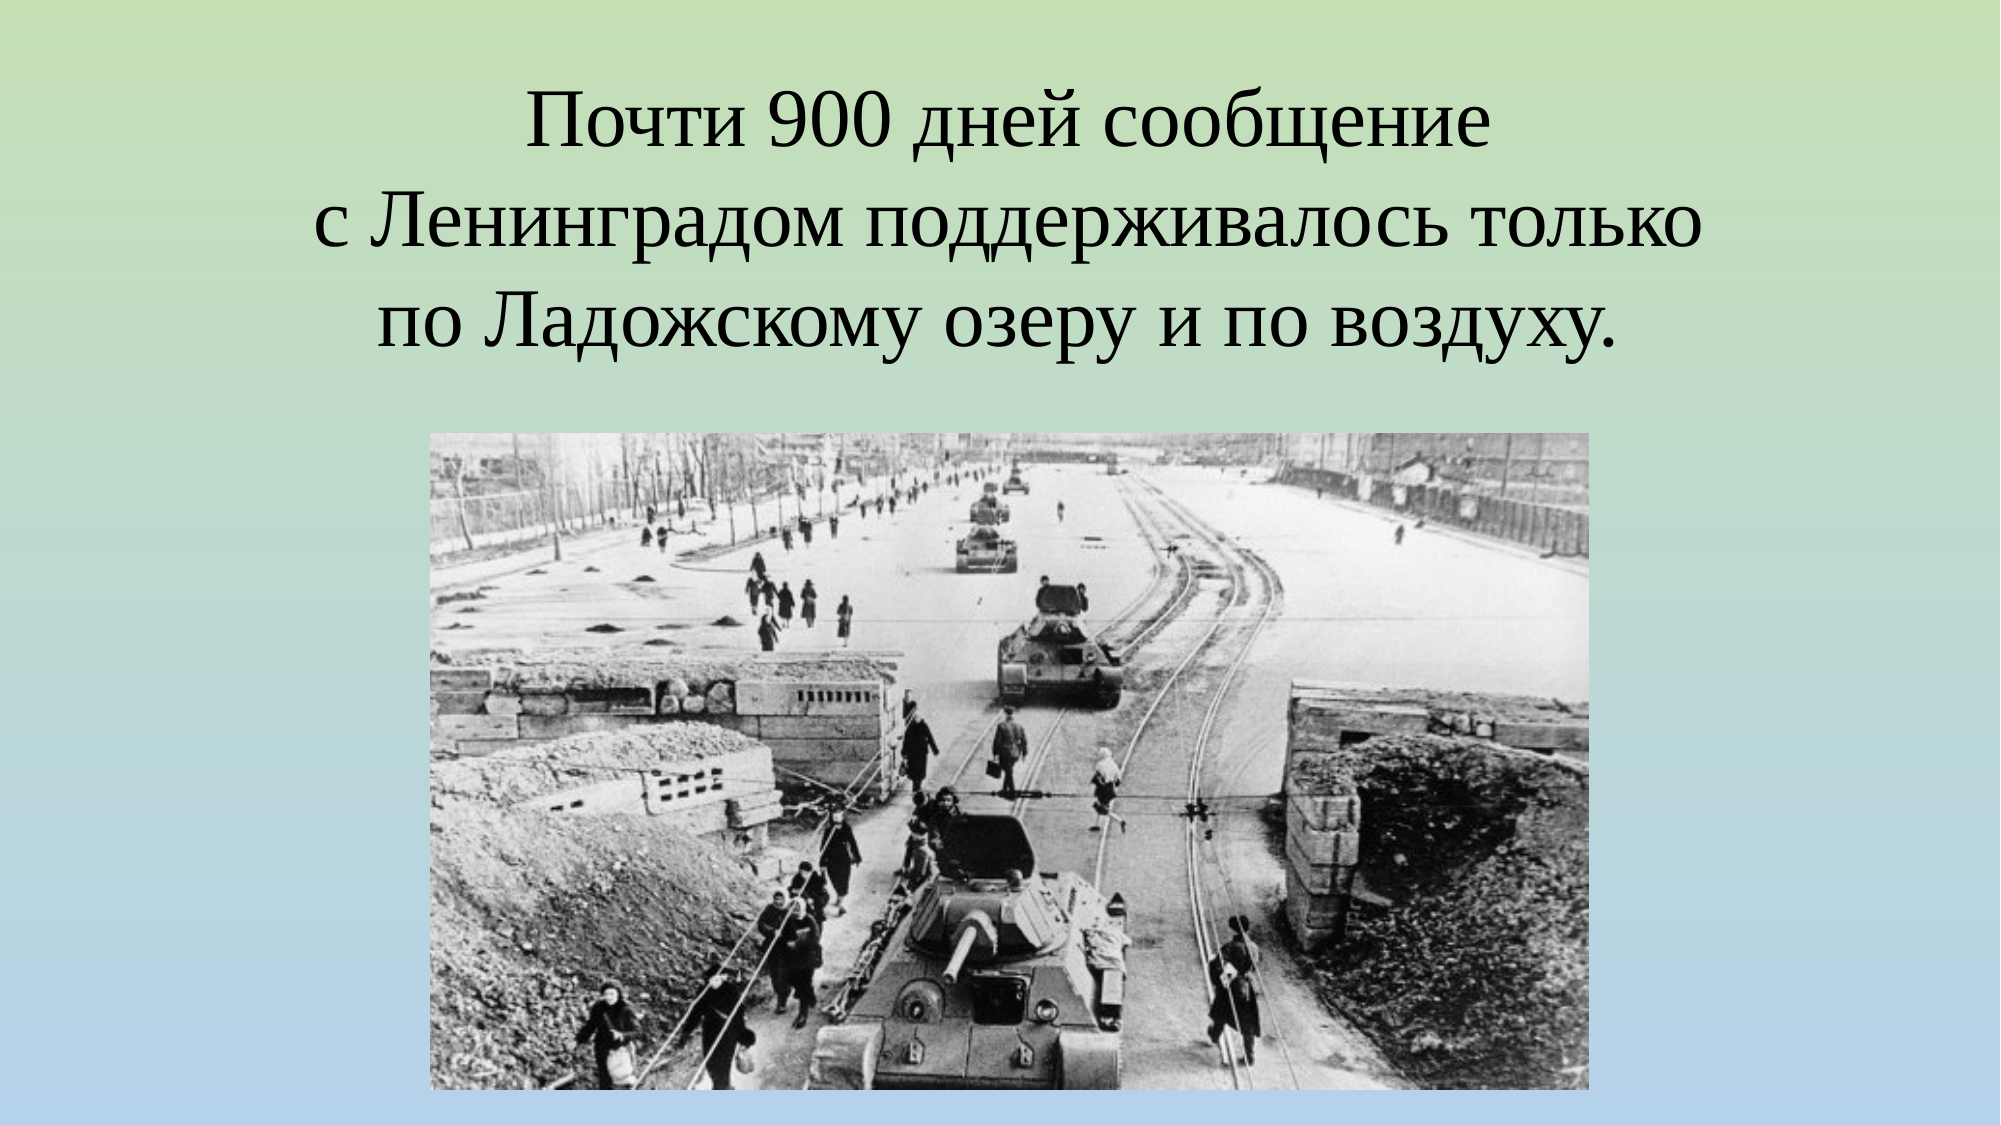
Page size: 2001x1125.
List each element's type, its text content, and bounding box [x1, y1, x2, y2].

text_box Почти 900 дней сообщение с Ленинградом поддерживалось только по Ладожскому озеру и по воздуху. [287, 55, 1731, 571]
picture [430, 433, 1589, 1090]
